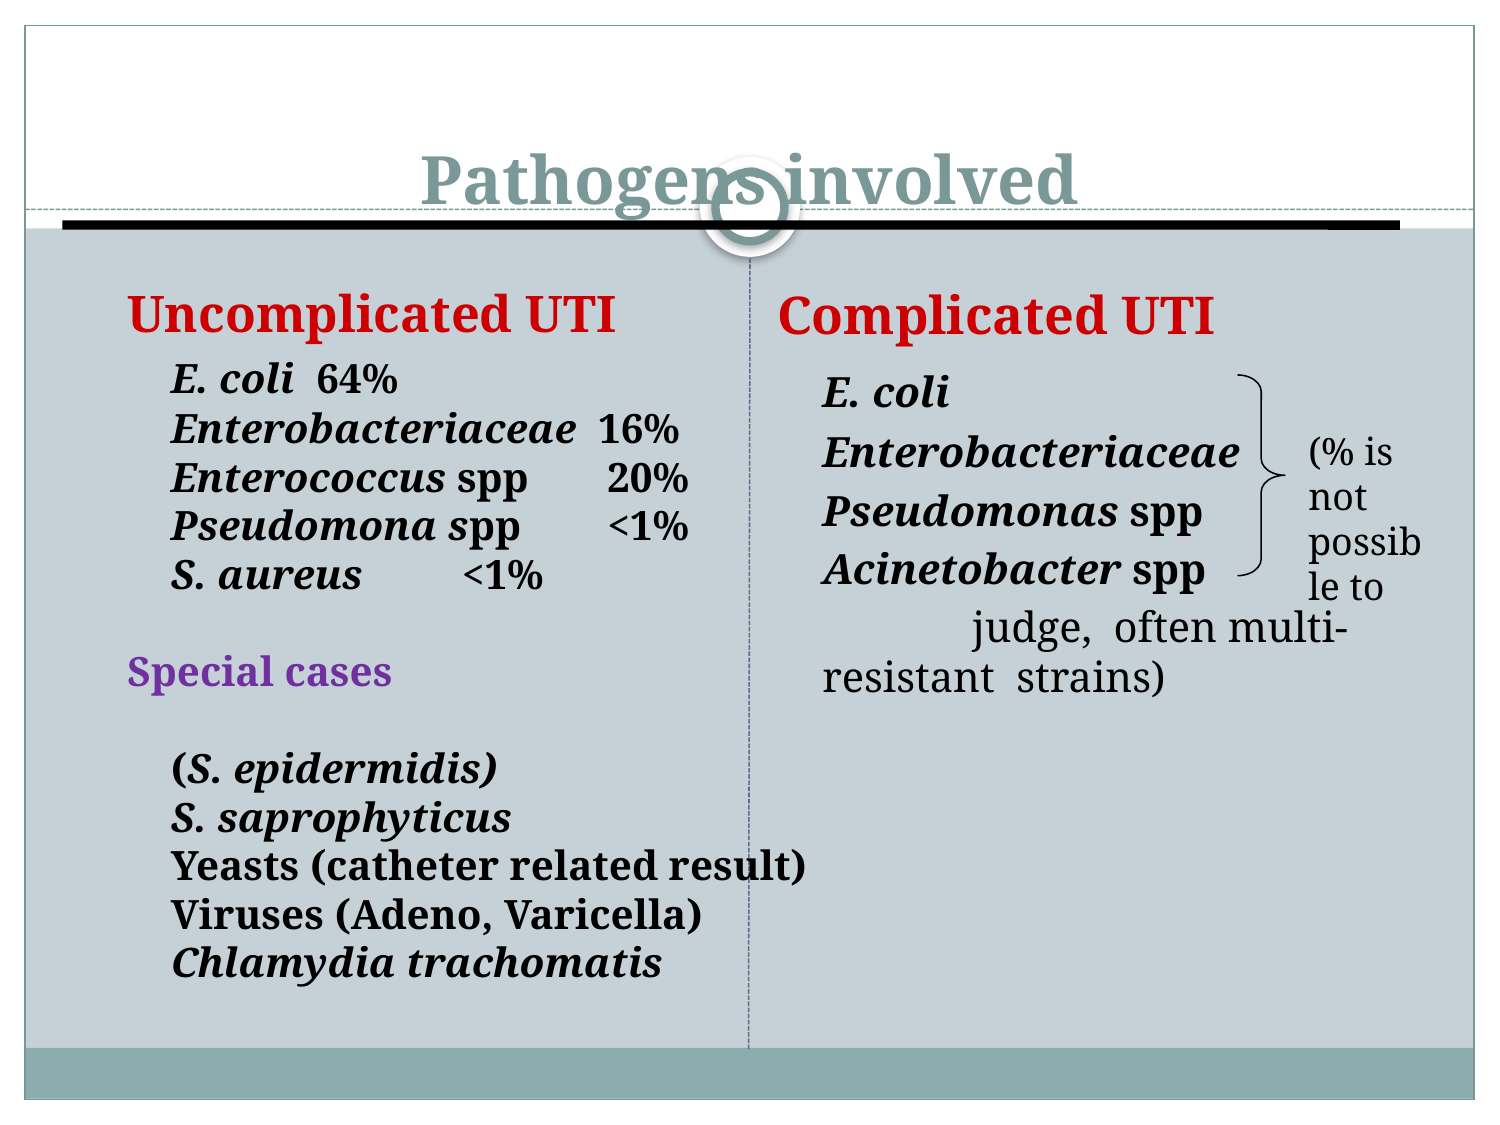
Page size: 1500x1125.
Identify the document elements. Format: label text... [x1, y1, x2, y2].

list Uncomplicated UTI E. coli 64% Enterobacteriaceae 16% Enterococcus spp 20% Pseudomona spp <1% S. aureus <1% Special cases (S. epidermidis) S. saprophyticus Yeasts (catheter related result) Viruses (Adeno, Varicella) Chlamydia trachomatis [112, 275, 762, 1000]
list Complicated UTI E. coli Enterobacteriaceae Pseudomonas spp Acinetobacter spp judge, often multi-resistant strains) [762, 275, 1438, 1000]
title Pathogens involved [112, 99, 1388, 225]
text_box (% is not possible to [1293, 420, 1447, 616]
text_box [1237, 374, 1285, 576]
